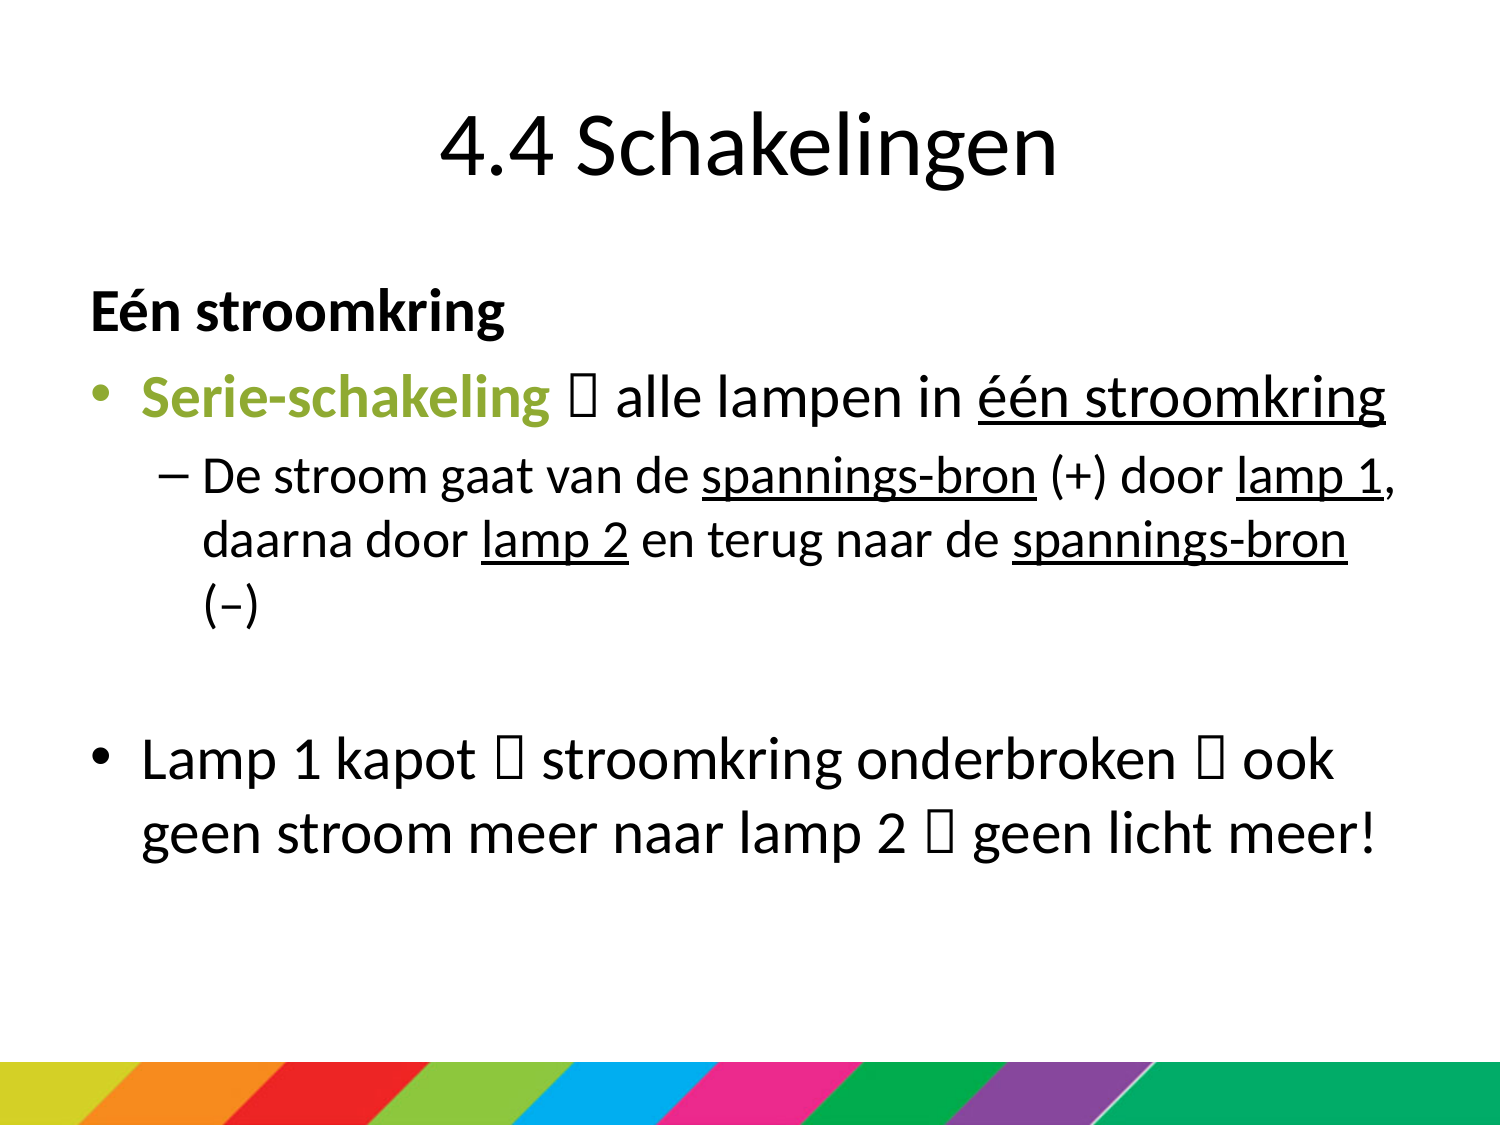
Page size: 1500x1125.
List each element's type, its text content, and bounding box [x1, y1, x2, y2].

list Eén stroomkring Serie-schakeling  alle lampen in één stroomkring De stroom gaat van de spannings-bron (+) door lamp 1, daarna door lamp 2 en terug naar de spannings-bron (–) Lamp 1 kapot  stroomkring onderbroken  ook geen stroom meer naar lamp 2  geen licht meer! [75, 262, 1425, 1005]
title 4.4 Schakelingen [75, 45, 1425, 233]
picture [0, 1062, 574, 1125]
picture [656, 1062, 1500, 1125]
